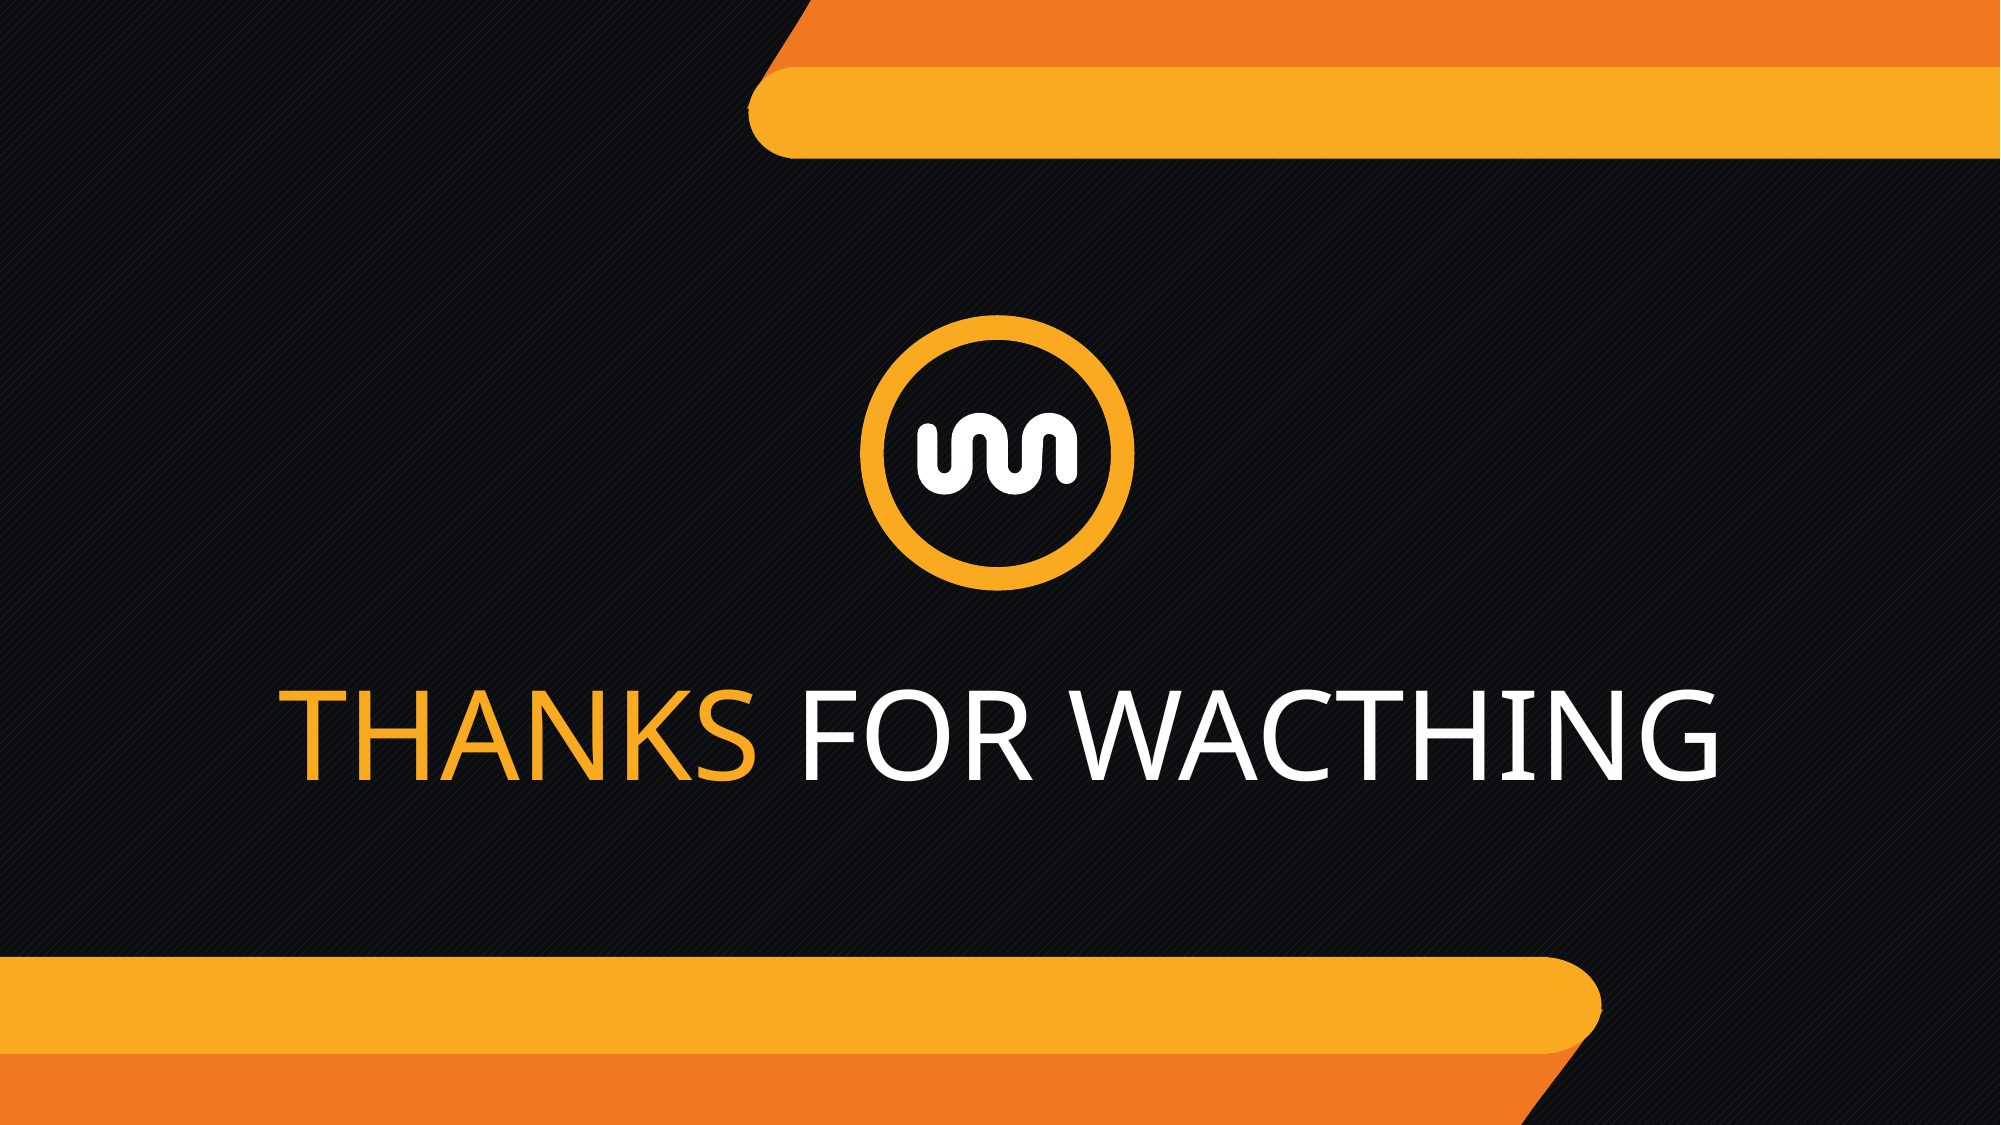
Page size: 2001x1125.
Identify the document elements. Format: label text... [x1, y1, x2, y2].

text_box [746, 0, 2000, 159]
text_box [860, 315, 1135, 591]
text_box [0, 956, 1604, 1125]
text_box THANKS FOR WACTHING [102, 648, 1903, 813]
